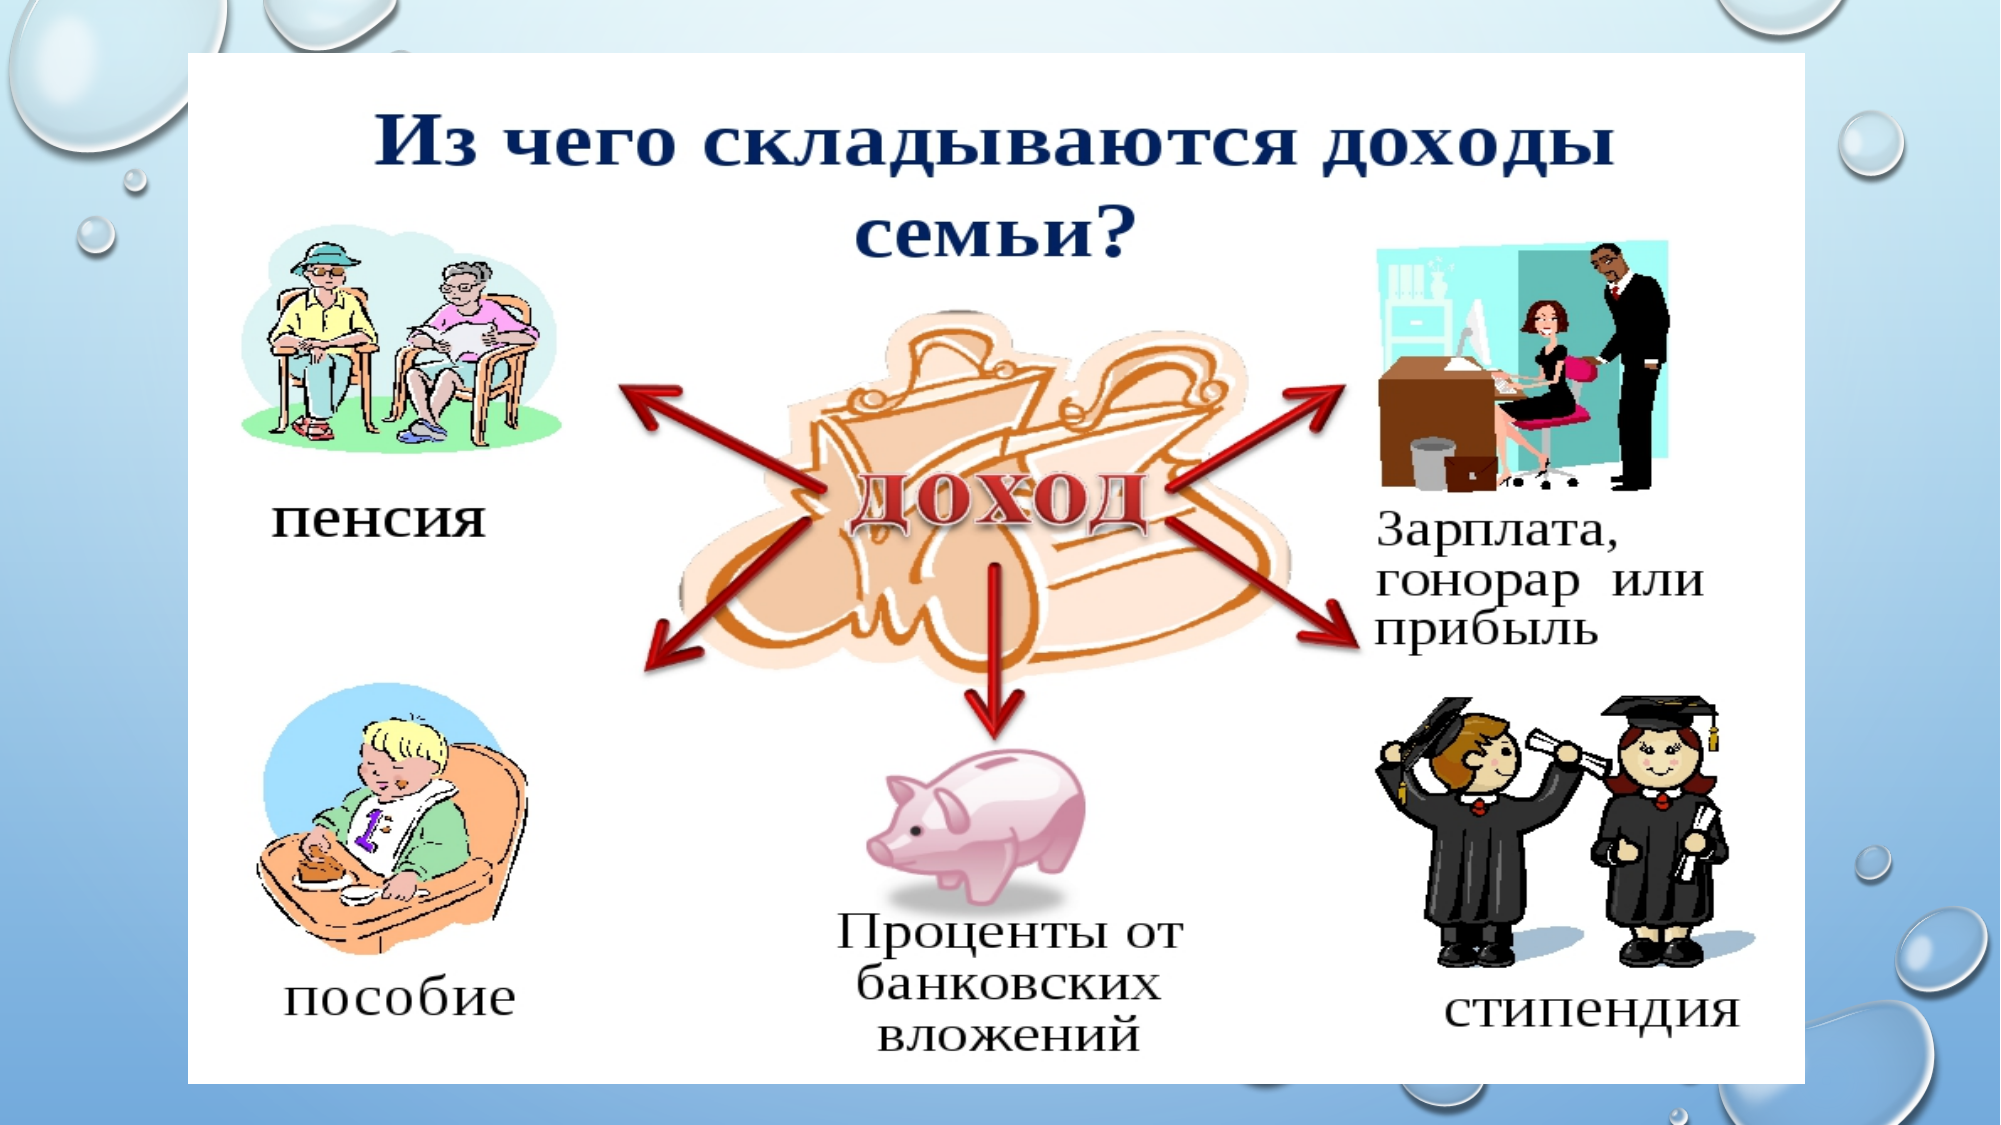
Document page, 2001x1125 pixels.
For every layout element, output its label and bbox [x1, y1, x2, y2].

list [188, 53, 1805, 1085]
picture [0, 0, 2000, 1125]
